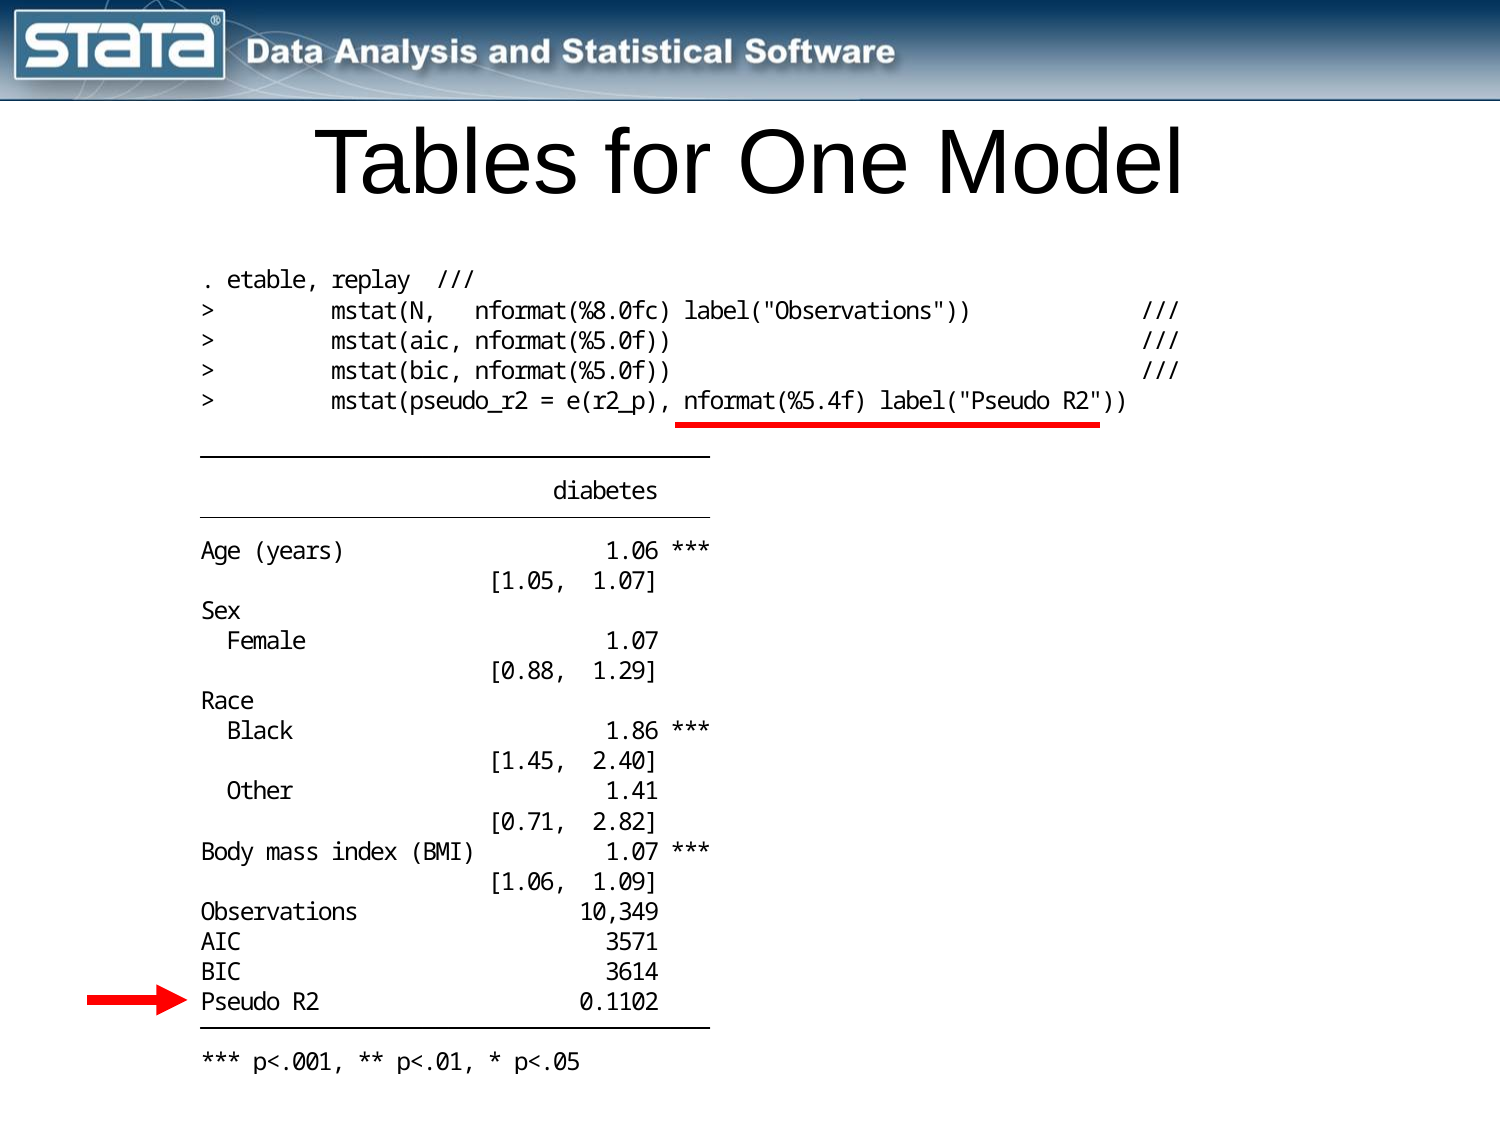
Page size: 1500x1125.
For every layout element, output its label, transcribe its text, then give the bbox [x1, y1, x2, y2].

picture [187, 262, 1206, 1075]
title Tables for One Model [0, 108, 1500, 213]
picture [0, 0, 1500, 102]
